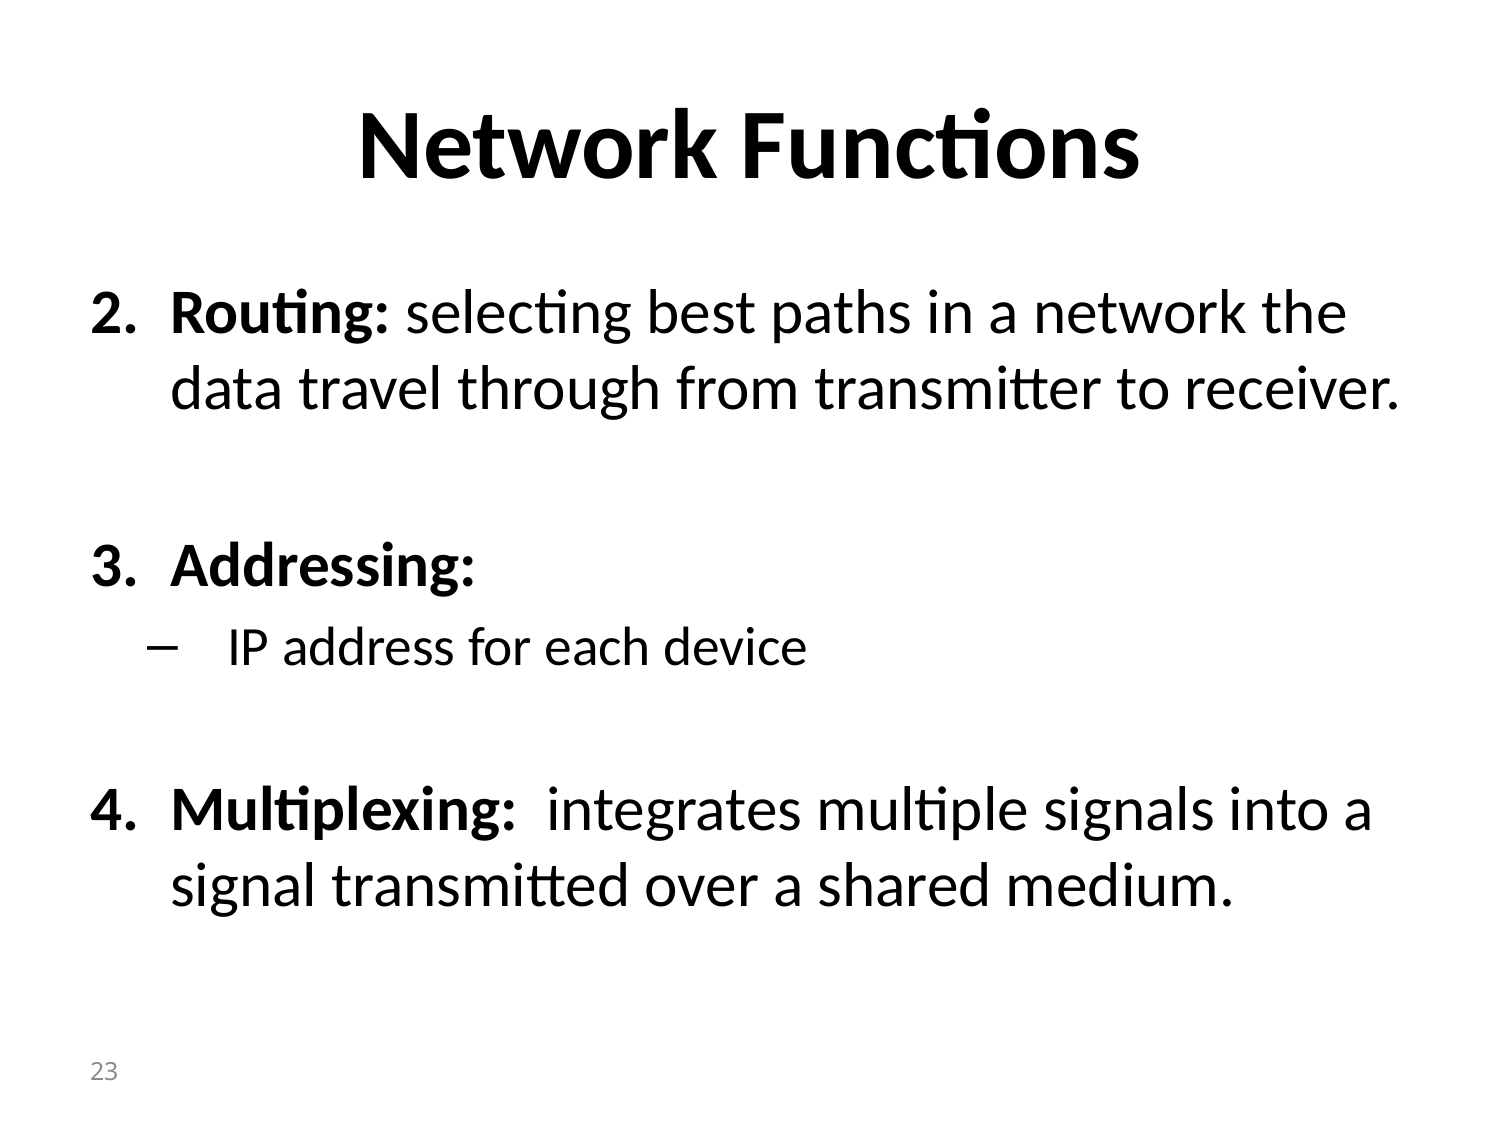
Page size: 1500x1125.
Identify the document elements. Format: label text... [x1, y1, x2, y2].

list Routing: selecting best paths in a network the data travel through from transmitter to receiver. Addressing: IP address for each device Multiplexing: integrates multiple signals into a signal transmitted over a shared medium. [75, 262, 1425, 1005]
slide_number 23 [75, 1042, 425, 1103]
title Network Functions [75, 45, 1425, 233]
